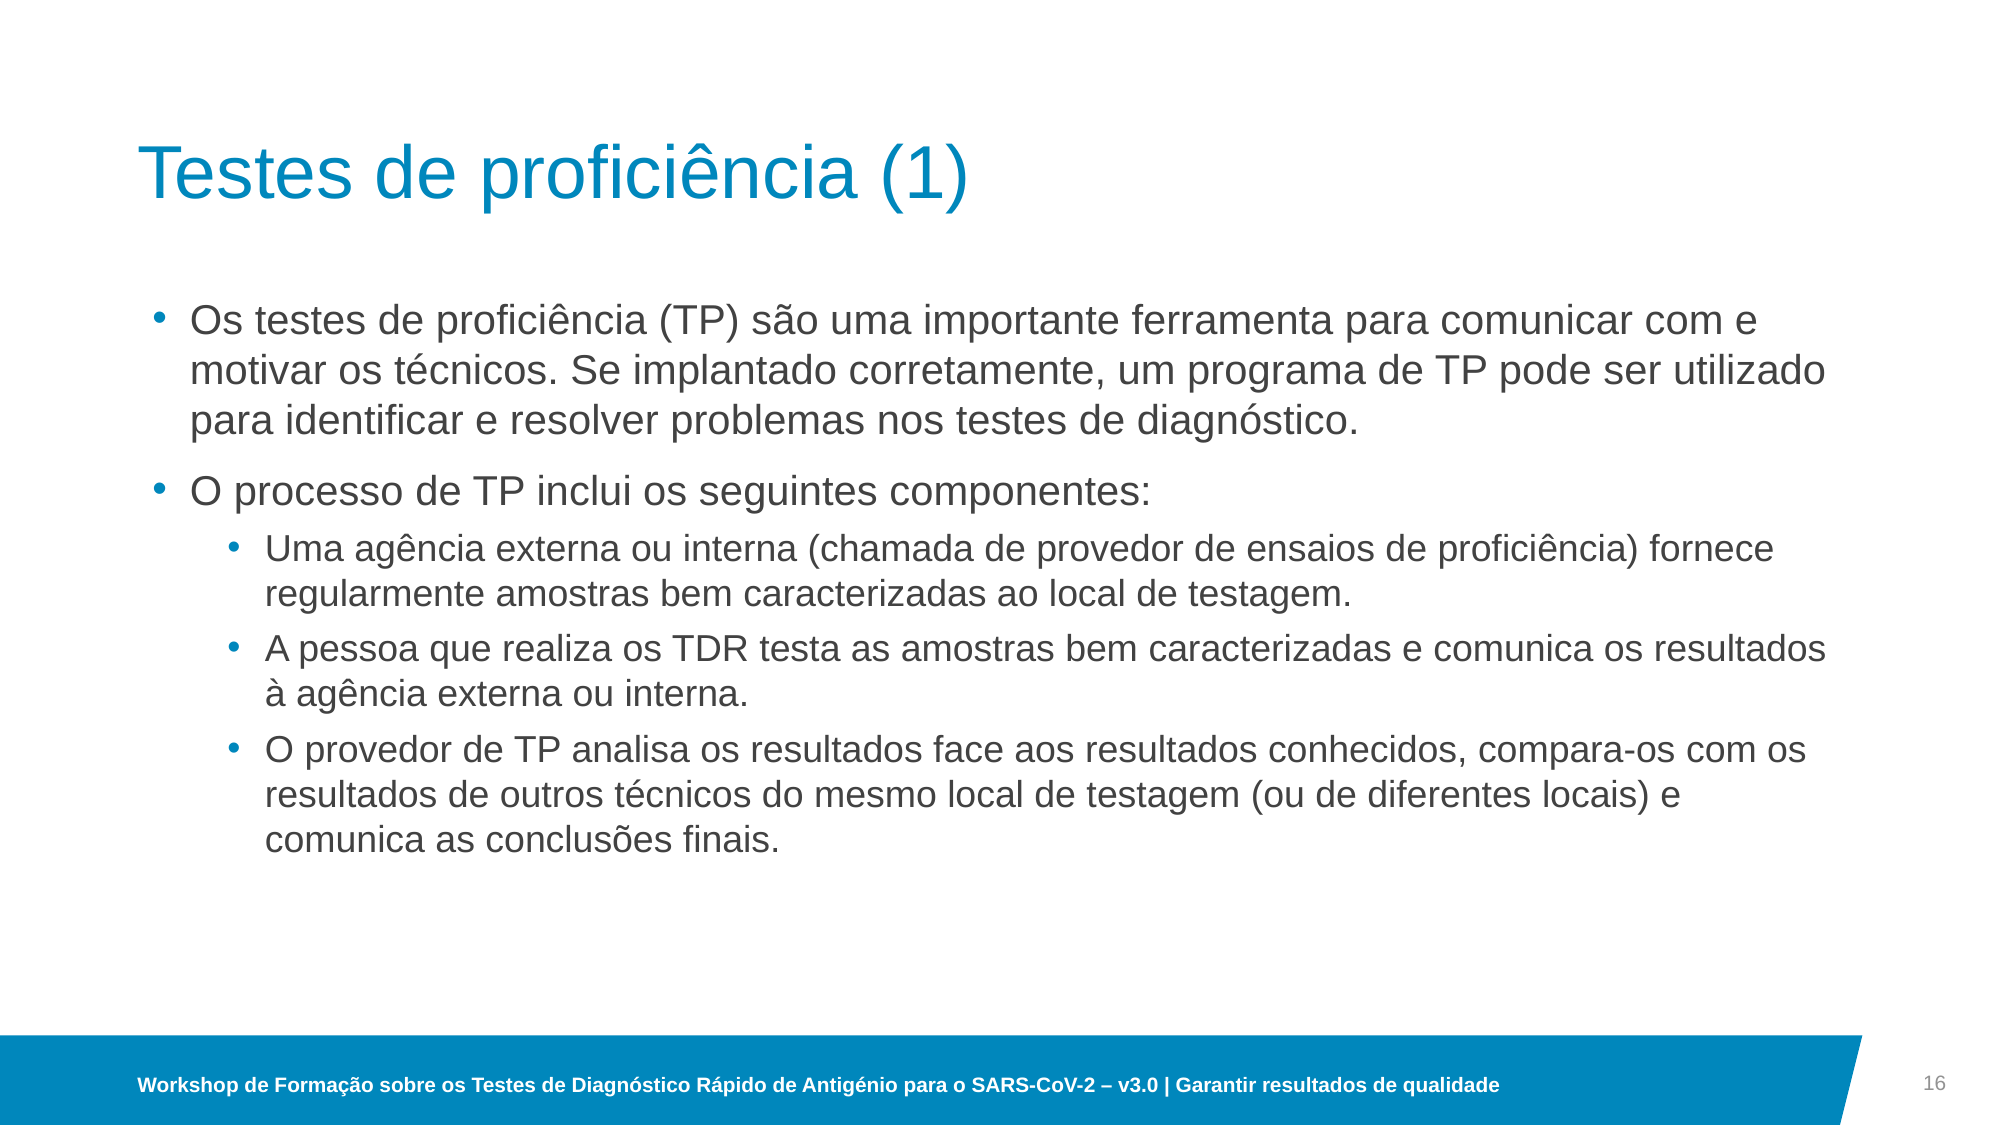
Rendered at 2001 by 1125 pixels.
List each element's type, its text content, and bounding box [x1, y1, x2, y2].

footer Workshop de Formação sobre os Testes de Diagnóstico Rápido de Antigénio para o SARS-CoV-2 – v3.0 | Garantir resultados de qualidade [137, 1042, 1642, 1125]
title Testes de proficiência (1) [137, 59, 1863, 215]
slide_number 16 [1862, 1035, 1947, 1125]
list Os testes de proficiência (TP) são uma importante ferramenta para comunicar com e motivar os técnicos. Se implantado corretamente, um programa de TP pode ser utilizado para identificar e resolver problemas nos testes de diagnóstico. O processo de TP inclui os seguintes componentes: Uma agência externa ou interna (chamada de provedor de ensaios de proficiência) fornece regularmente amostras bem caracterizadas ao local de testagem. A pessoa que realiza os TDR testa as amostras bem caracterizadas e comunica os resultados à agência externa ou interna. O provedor de TP analisa os resultados face aos resultados conhecidos, compara-os com os resultados de outros técnicos do mesmo local de testagem (ou de diferentes locais) e comunica as conclusões finais. [137, 284, 1863, 1014]
